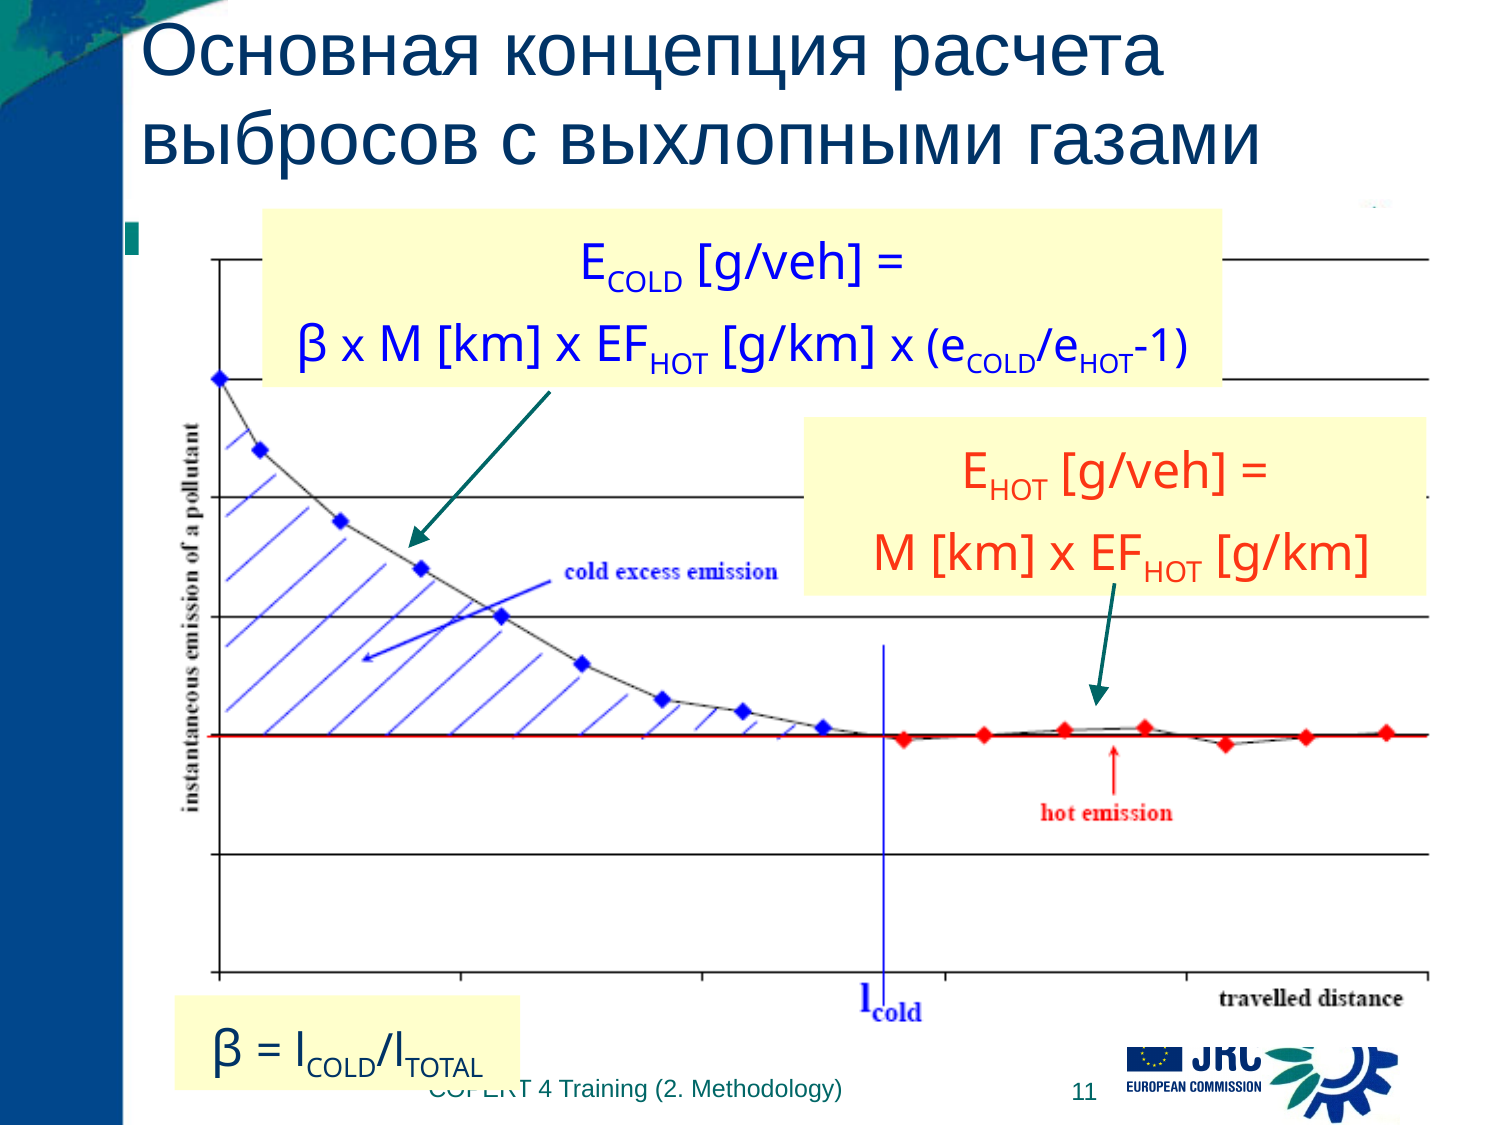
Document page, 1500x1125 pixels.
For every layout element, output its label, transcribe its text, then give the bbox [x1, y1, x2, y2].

text_box β = lCOLD/lTOTAL [174, 1055, 521, 1091]
footer COPERT 4 Training (2. Methodology) [324, 1062, 948, 1110]
picture [0, 0, 1495, 1125]
title Основная концепция расчета выбросов с выхлопными газами [124, 33, 1401, 188]
slide_number 11 [987, 1062, 1113, 1113]
